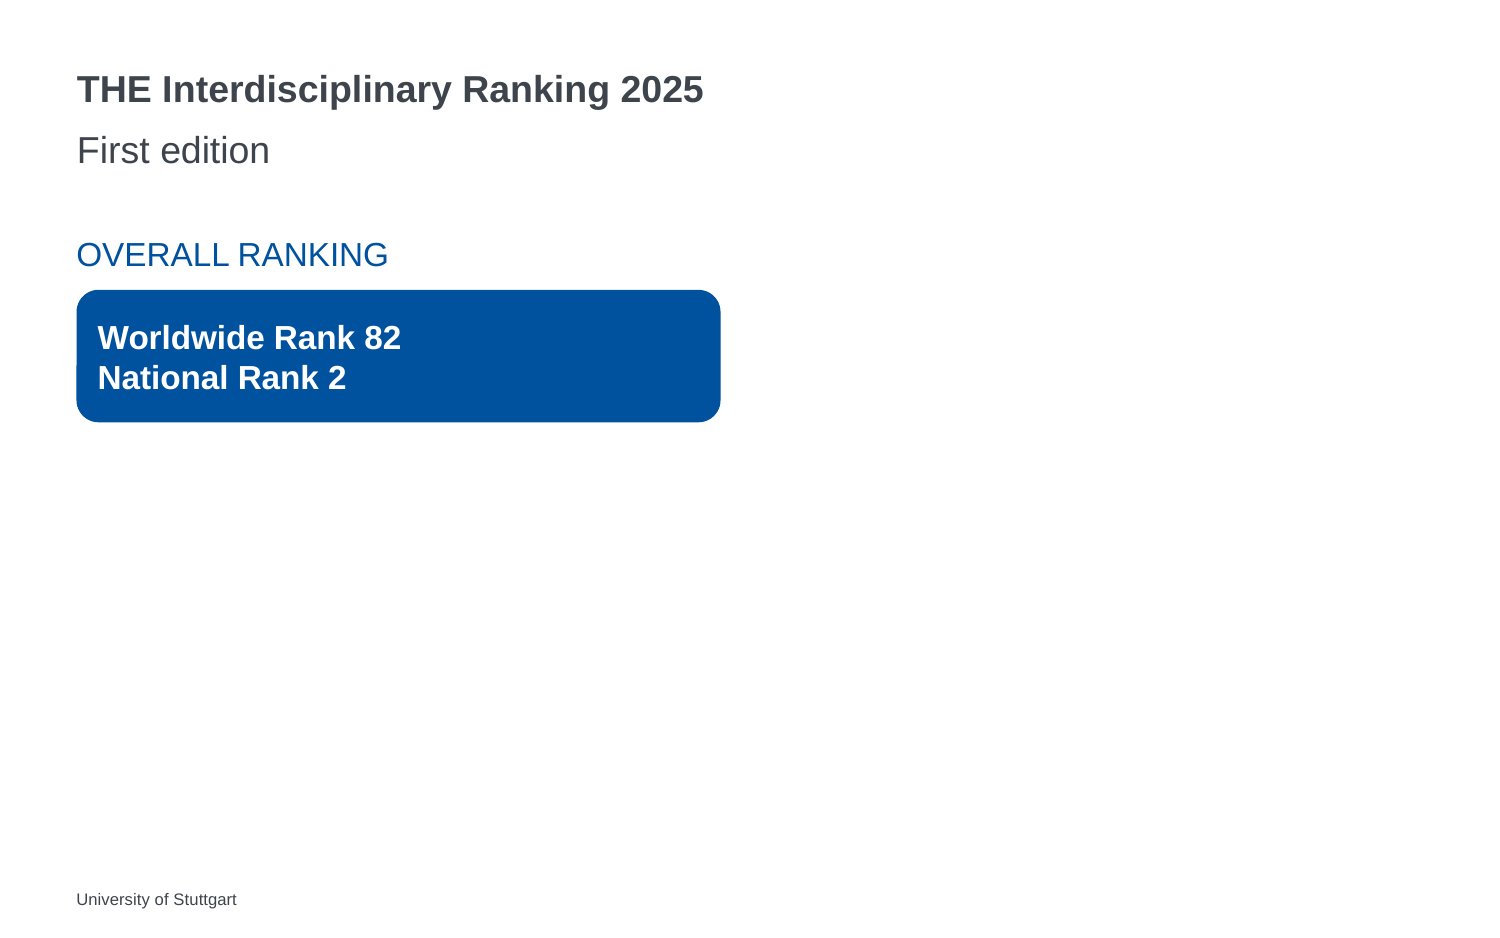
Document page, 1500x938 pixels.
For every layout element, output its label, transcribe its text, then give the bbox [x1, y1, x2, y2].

title THE Interdisciplinary Ranking 2025 [76, 64, 1424, 111]
text_box Worldwide Rank 82 National Rank 2 [75, 288, 722, 424]
list First edition [76, 117, 1424, 163]
text_box Overall ranking [76, 206, 1025, 293]
footer University of Stuttgart [76, 888, 1072, 910]
